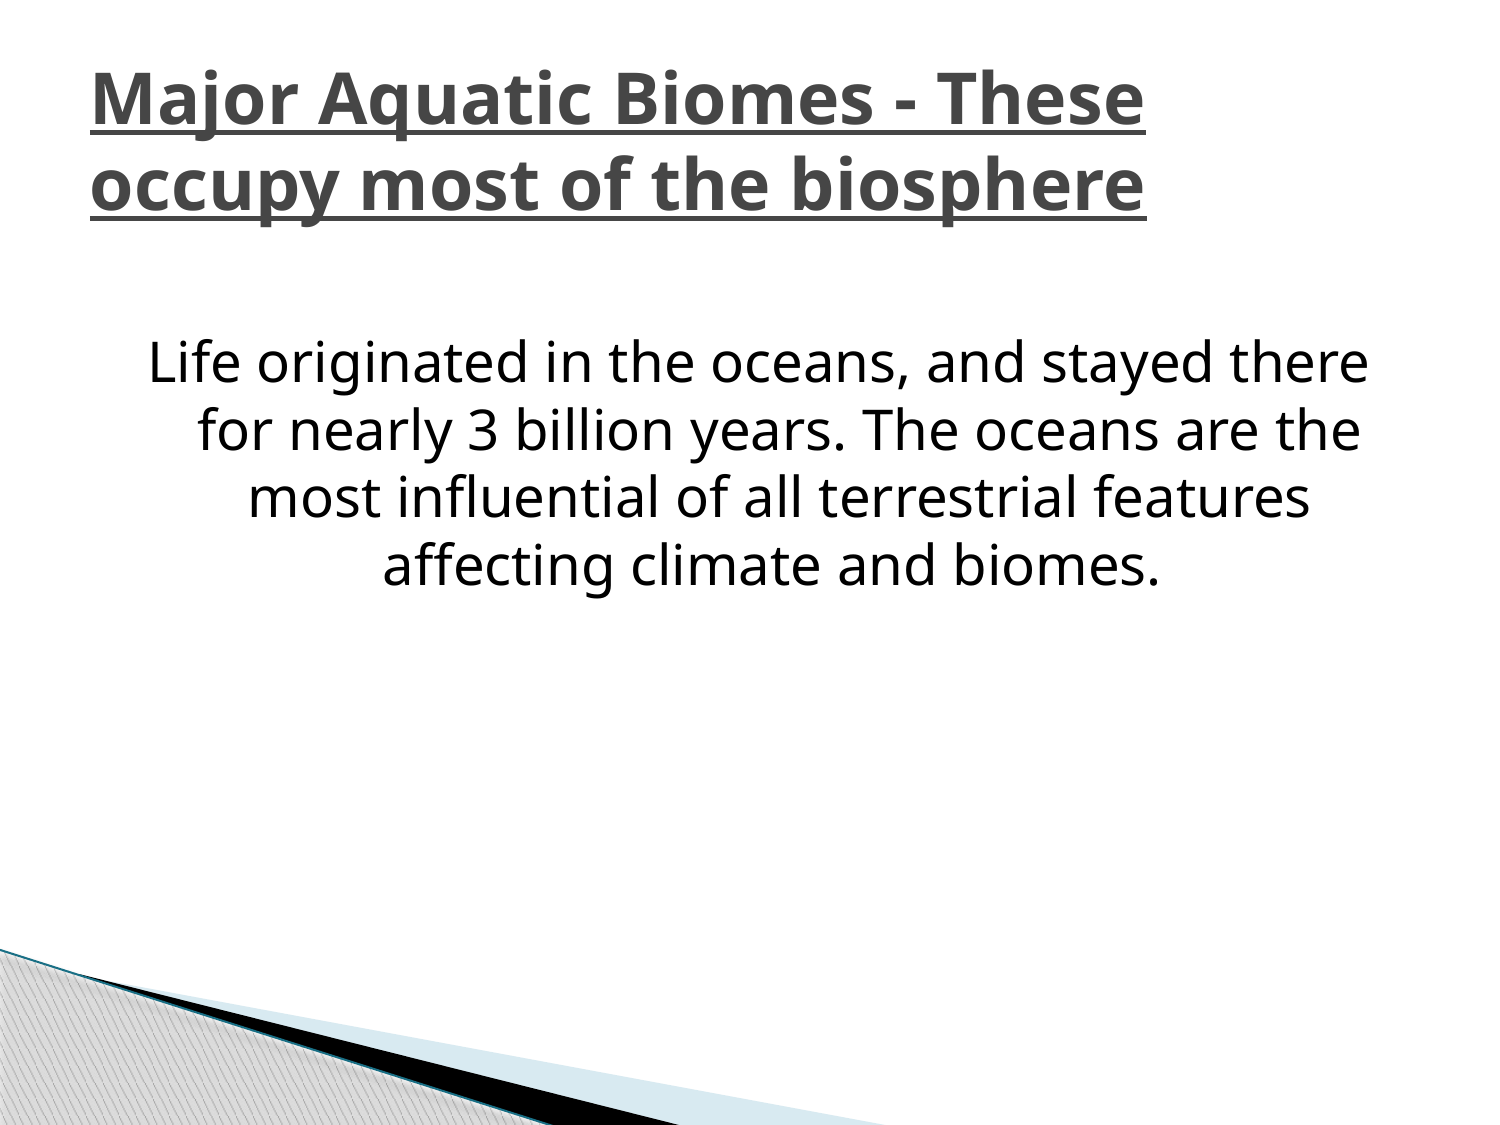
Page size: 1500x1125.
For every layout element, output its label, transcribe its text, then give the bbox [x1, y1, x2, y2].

list Life originated in the oceans, and stayed there for nearly 3 billion years. The oceans are the most influential of all terrestrial features affecting climate and biomes. [75, 243, 1425, 986]
title Major Aquatic Biomes - These occupy most of the biosphere [75, 45, 1425, 233]
